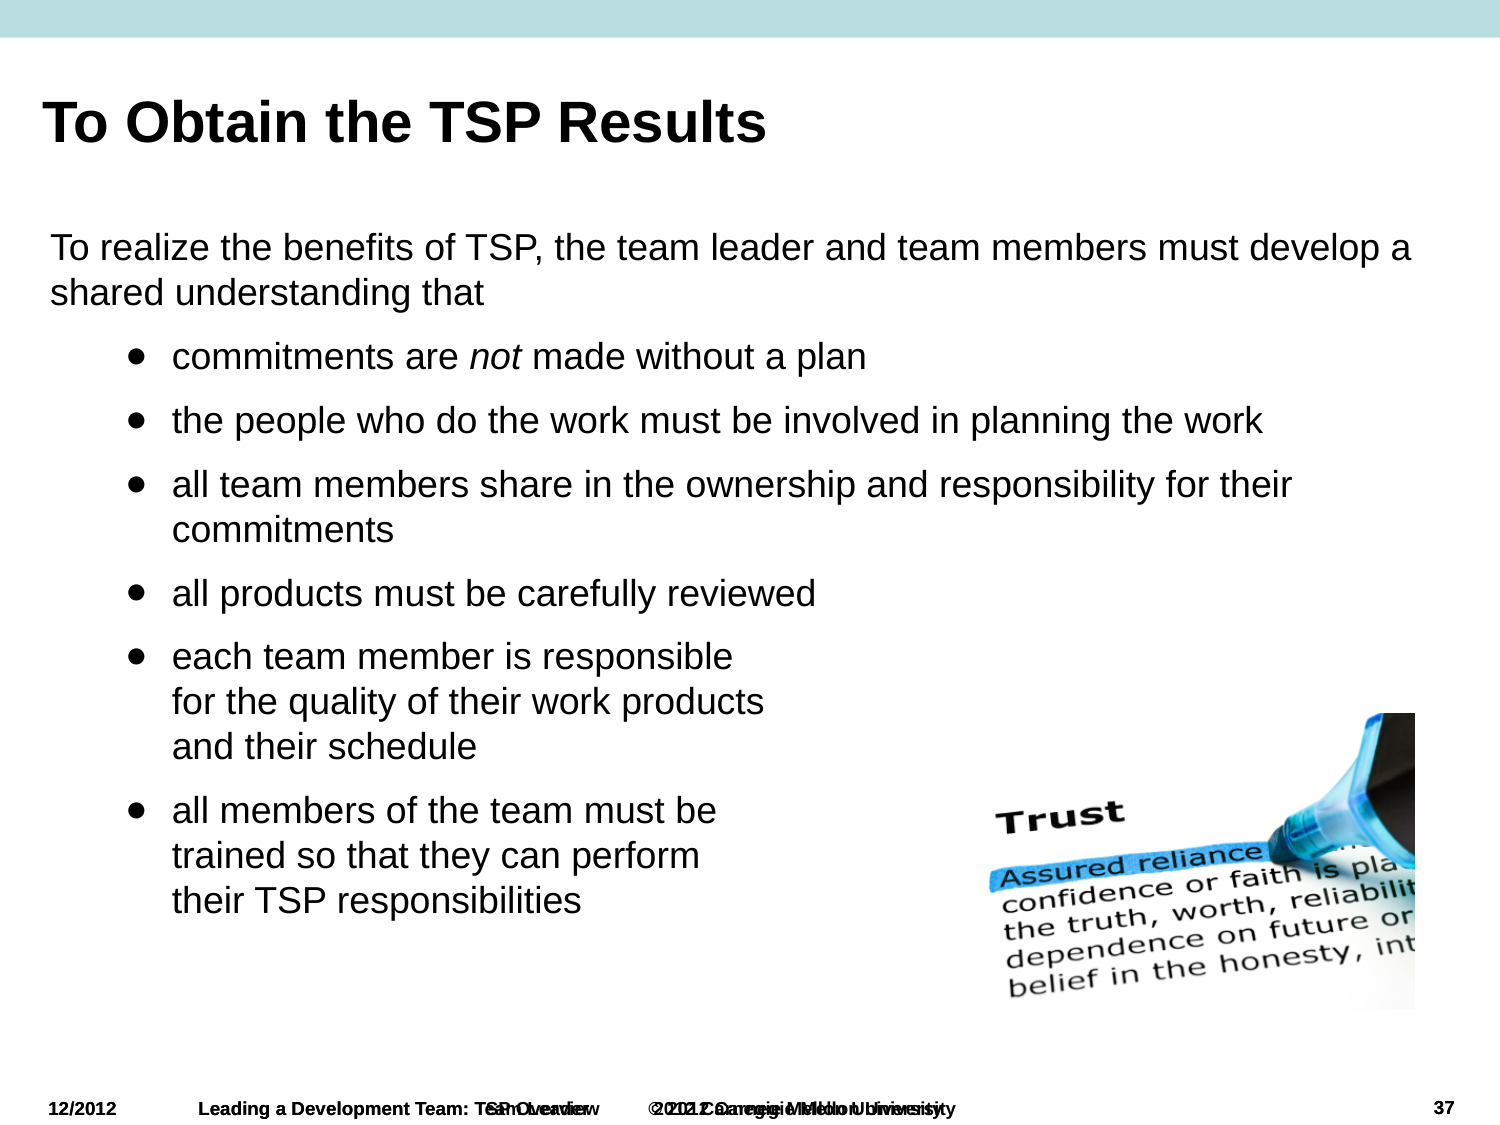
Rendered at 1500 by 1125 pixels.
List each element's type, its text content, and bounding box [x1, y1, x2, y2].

list To realize the benefits of TSP, the team leader and team members must develop a shared understanding that commitments are not made without a plan the people who do the work must be involved in planning the work all team members share in the ownership and responsibility for their commitments all products must be carefully reviewed each team member is responsible for the quality of their work products and their schedule all members of the team must be trained so that they can perform their TSP responsibilities [50, 223, 1437, 769]
title To Obtain the TSP Results [42, 97, 1438, 154]
picture [968, 713, 1415, 1010]
